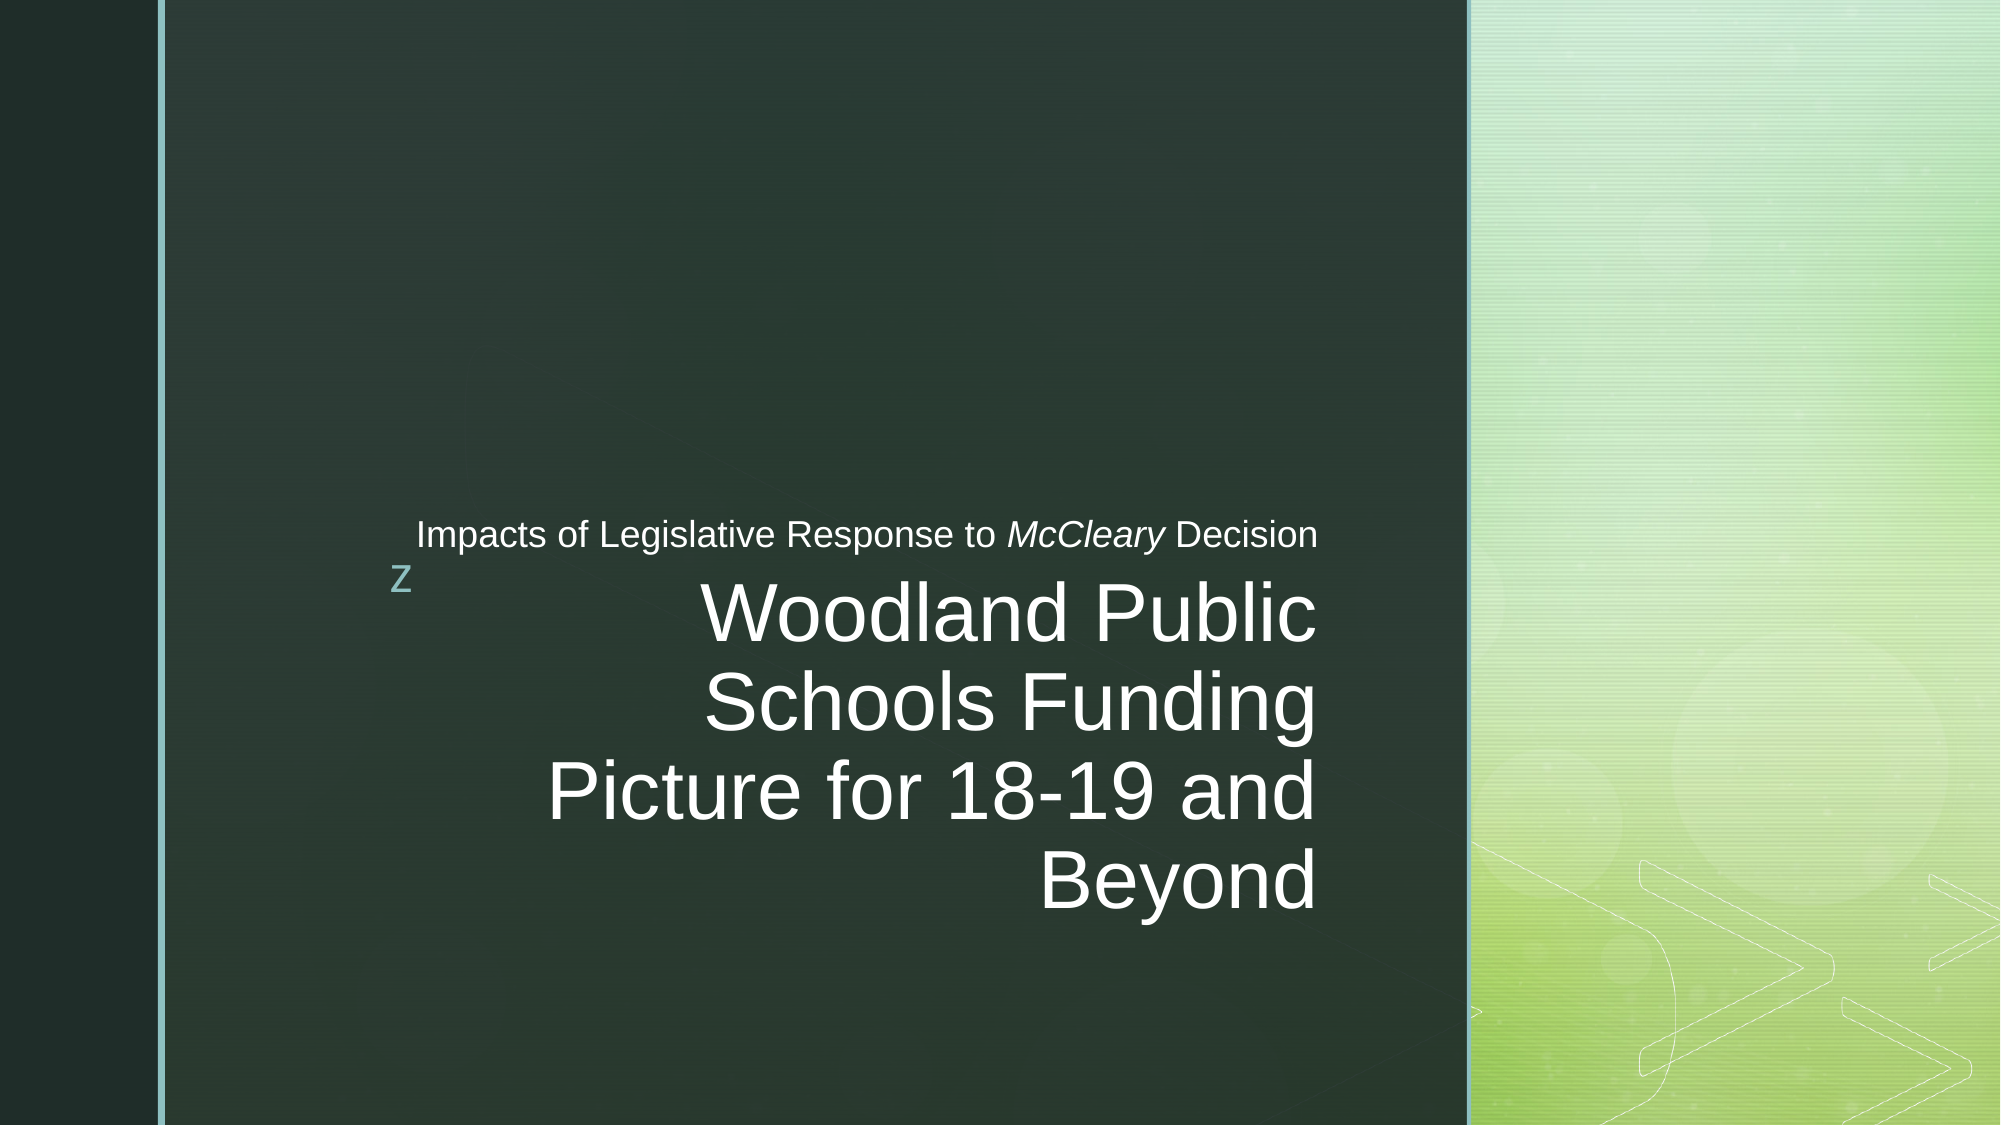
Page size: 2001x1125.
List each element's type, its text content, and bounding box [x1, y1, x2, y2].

picture [1472, 0, 2001, 1125]
title Woodland Public Schools Funding Picture for 18-19 and Beyond [428, 563, 1334, 935]
subtitle Impacts of Legislative Response to McCleary Decision [385, 372, 1334, 563]
